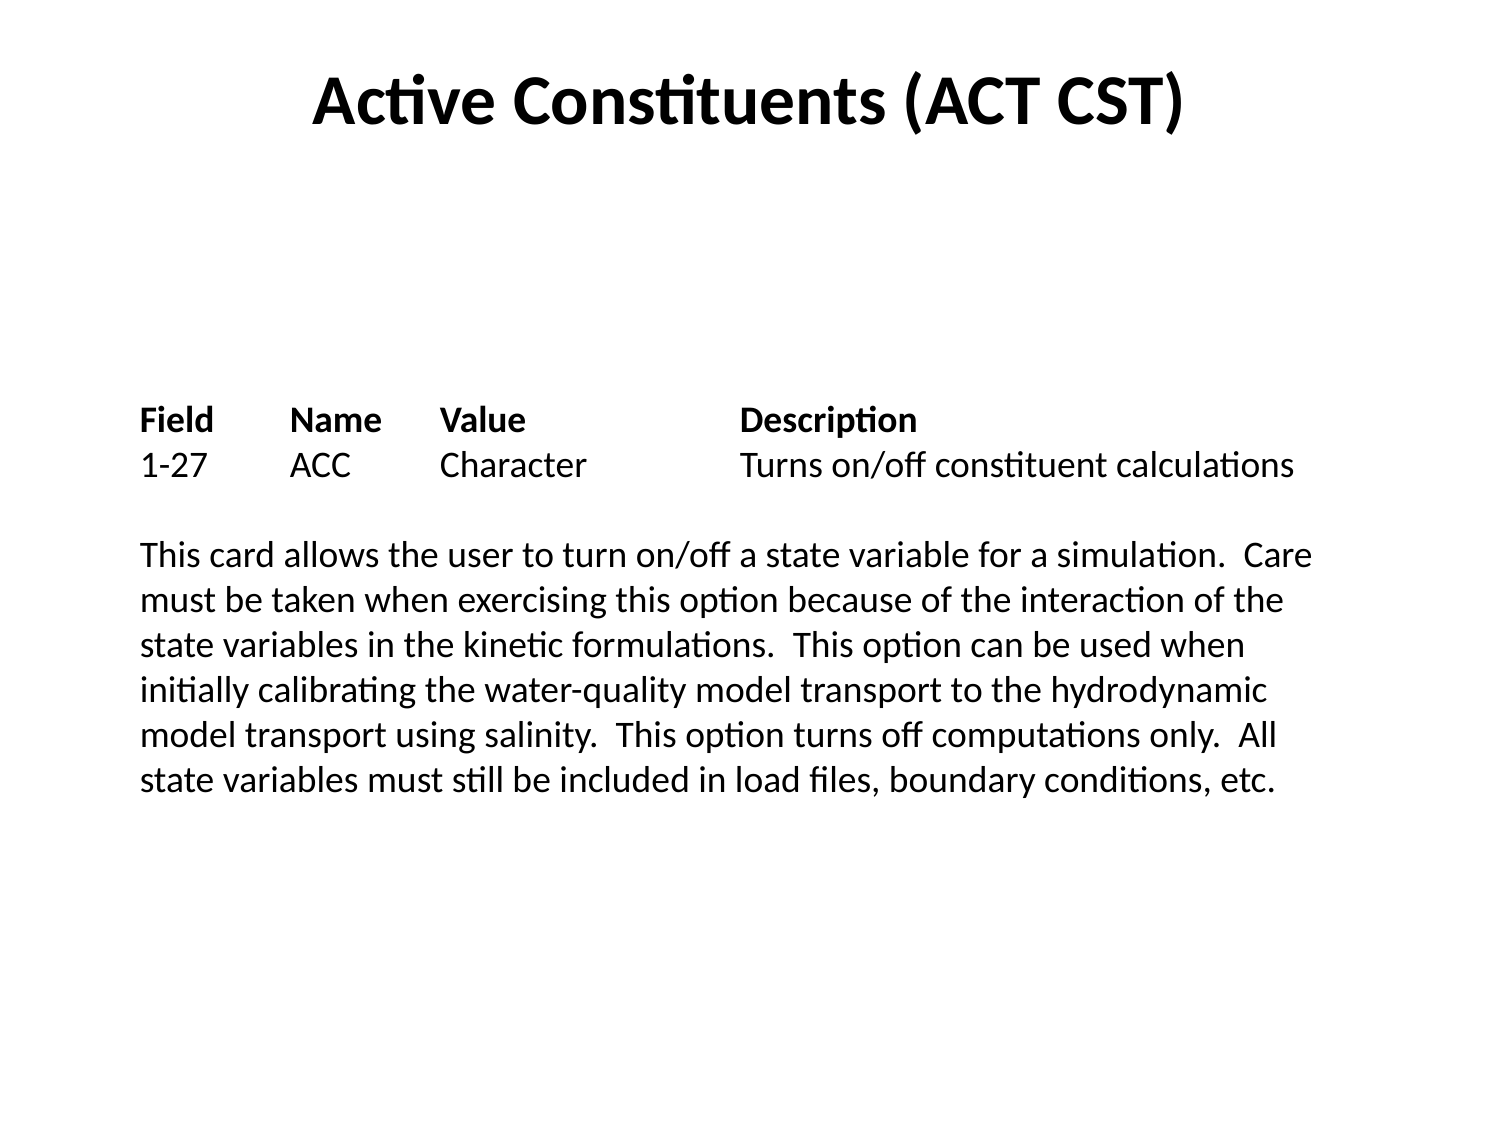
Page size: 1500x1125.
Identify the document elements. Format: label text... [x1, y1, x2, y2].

text_box Field Name Value Description 1-27 ACC Character Turns on/off constituent calculations This card allows the user to turn on/off a state variable for a simula­tion. Care must be taken when exercising this option because of the interaction of the state variables in the kinetic formulations. This option can be used when initially calibrating the water-quality model transport to the hydro­dynamic model transport using salinity. This option turns off computations only. All state variables must still be included in load files, boundary conditions, etc. [125, 387, 1375, 808]
title Active Constituents (ACT CST) [75, 45, 1425, 233]
